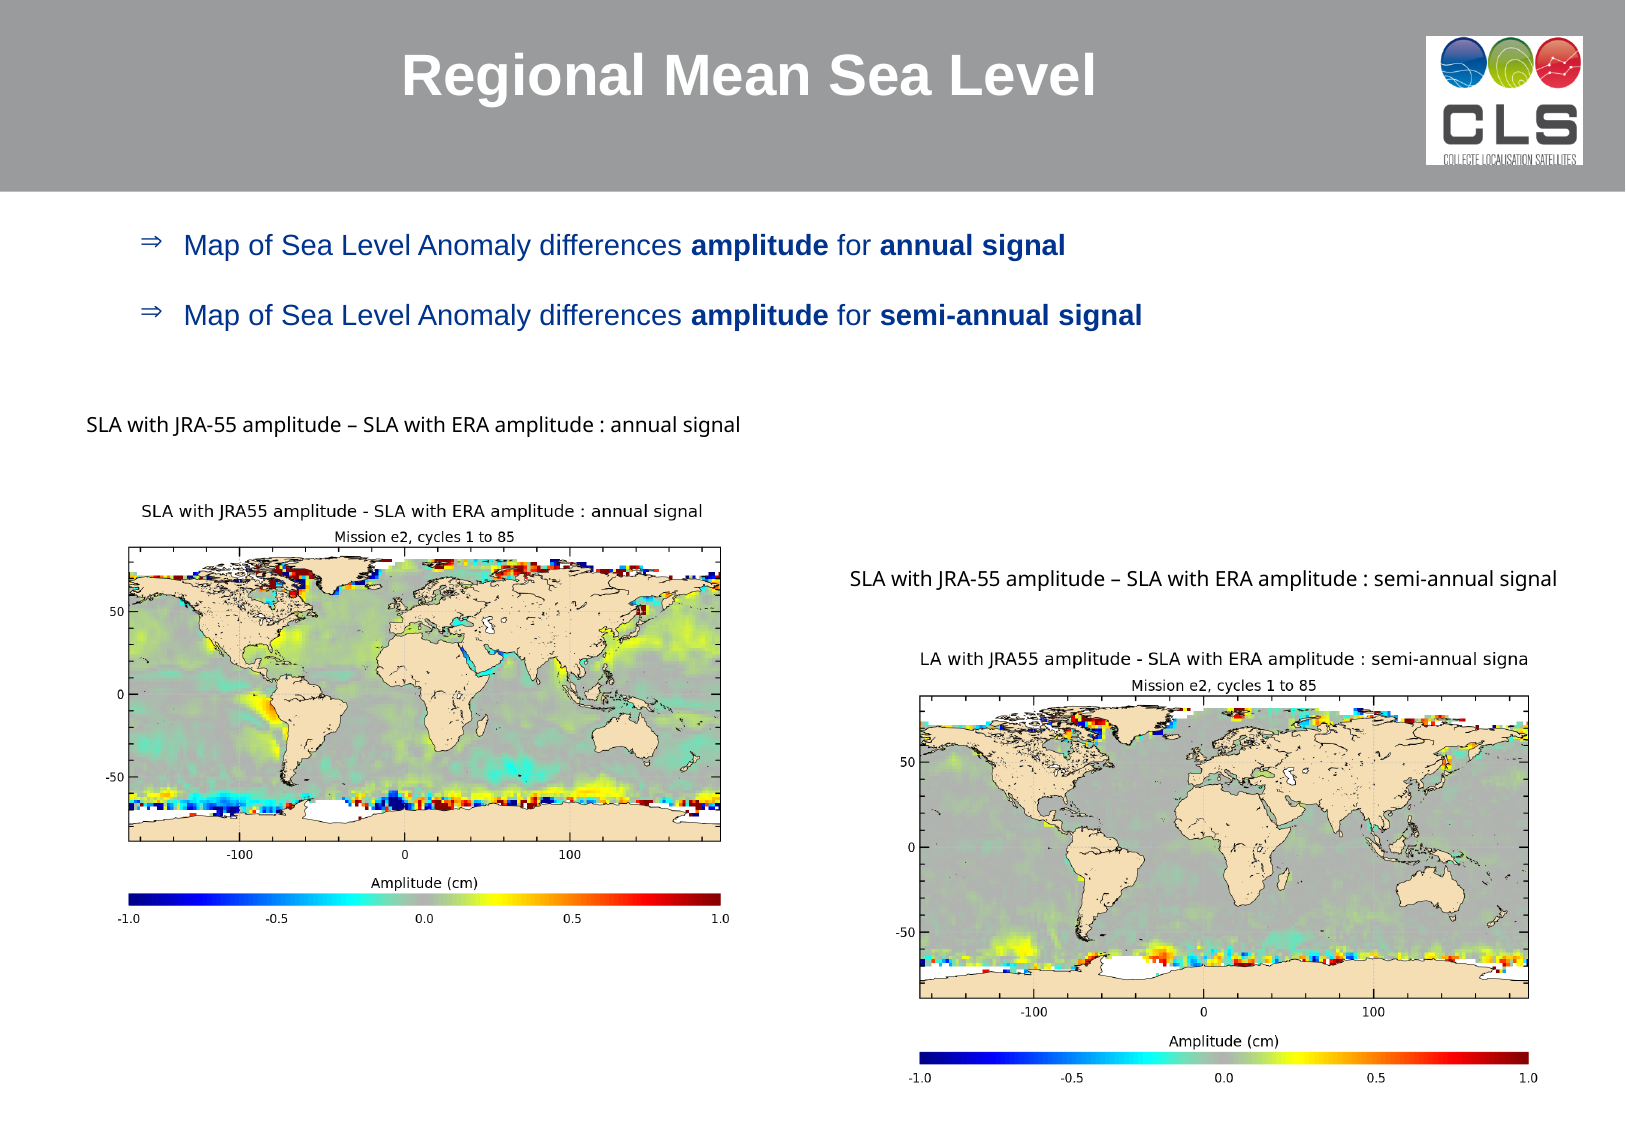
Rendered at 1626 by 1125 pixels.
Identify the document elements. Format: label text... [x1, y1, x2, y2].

picture [56, 483, 755, 948]
text_box Map of Sea Level Anomaly differences amplitude for annual signal Map of Sea Level Anomaly differences amplitude for semi-annual signal [125, 219, 1515, 339]
text_box SLA with JRA-55 amplitude – SLA with ERA amplitude : semi-annual signal [815, 558, 1593, 599]
text_box SLA with JRA-55 amplitude – SLA with ERA amplitude : annual signal [24, 404, 803, 445]
picture [1426, 36, 1583, 165]
text_box Regional Mean Sea Level [386, 40, 1162, 119]
picture [845, 630, 1564, 1109]
